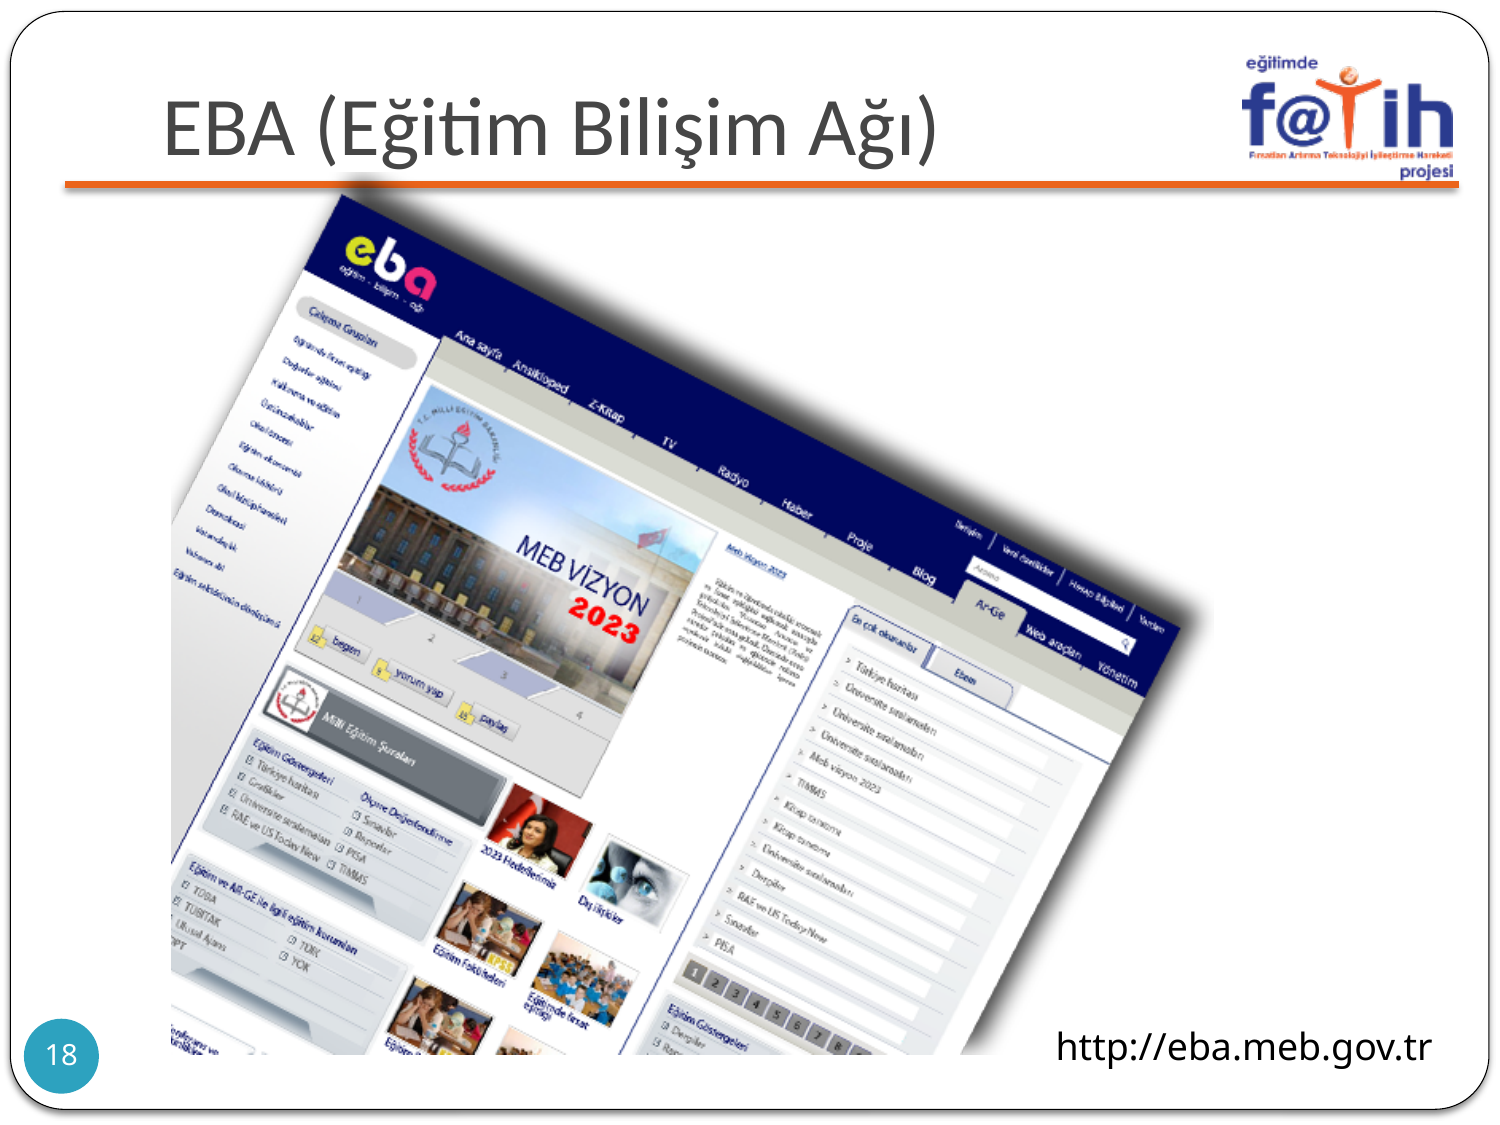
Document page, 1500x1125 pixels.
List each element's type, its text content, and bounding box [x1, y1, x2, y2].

title EBA (Eğitim Bilişim Ağı) [147, 0, 1423, 188]
picture [1423, 54, 1453, 182]
text_box http://eba.meb.gov.tr [1040, 1015, 1448, 1076]
picture [170, 172, 1214, 1055]
slide_number 18 [23, 1018, 99, 1094]
